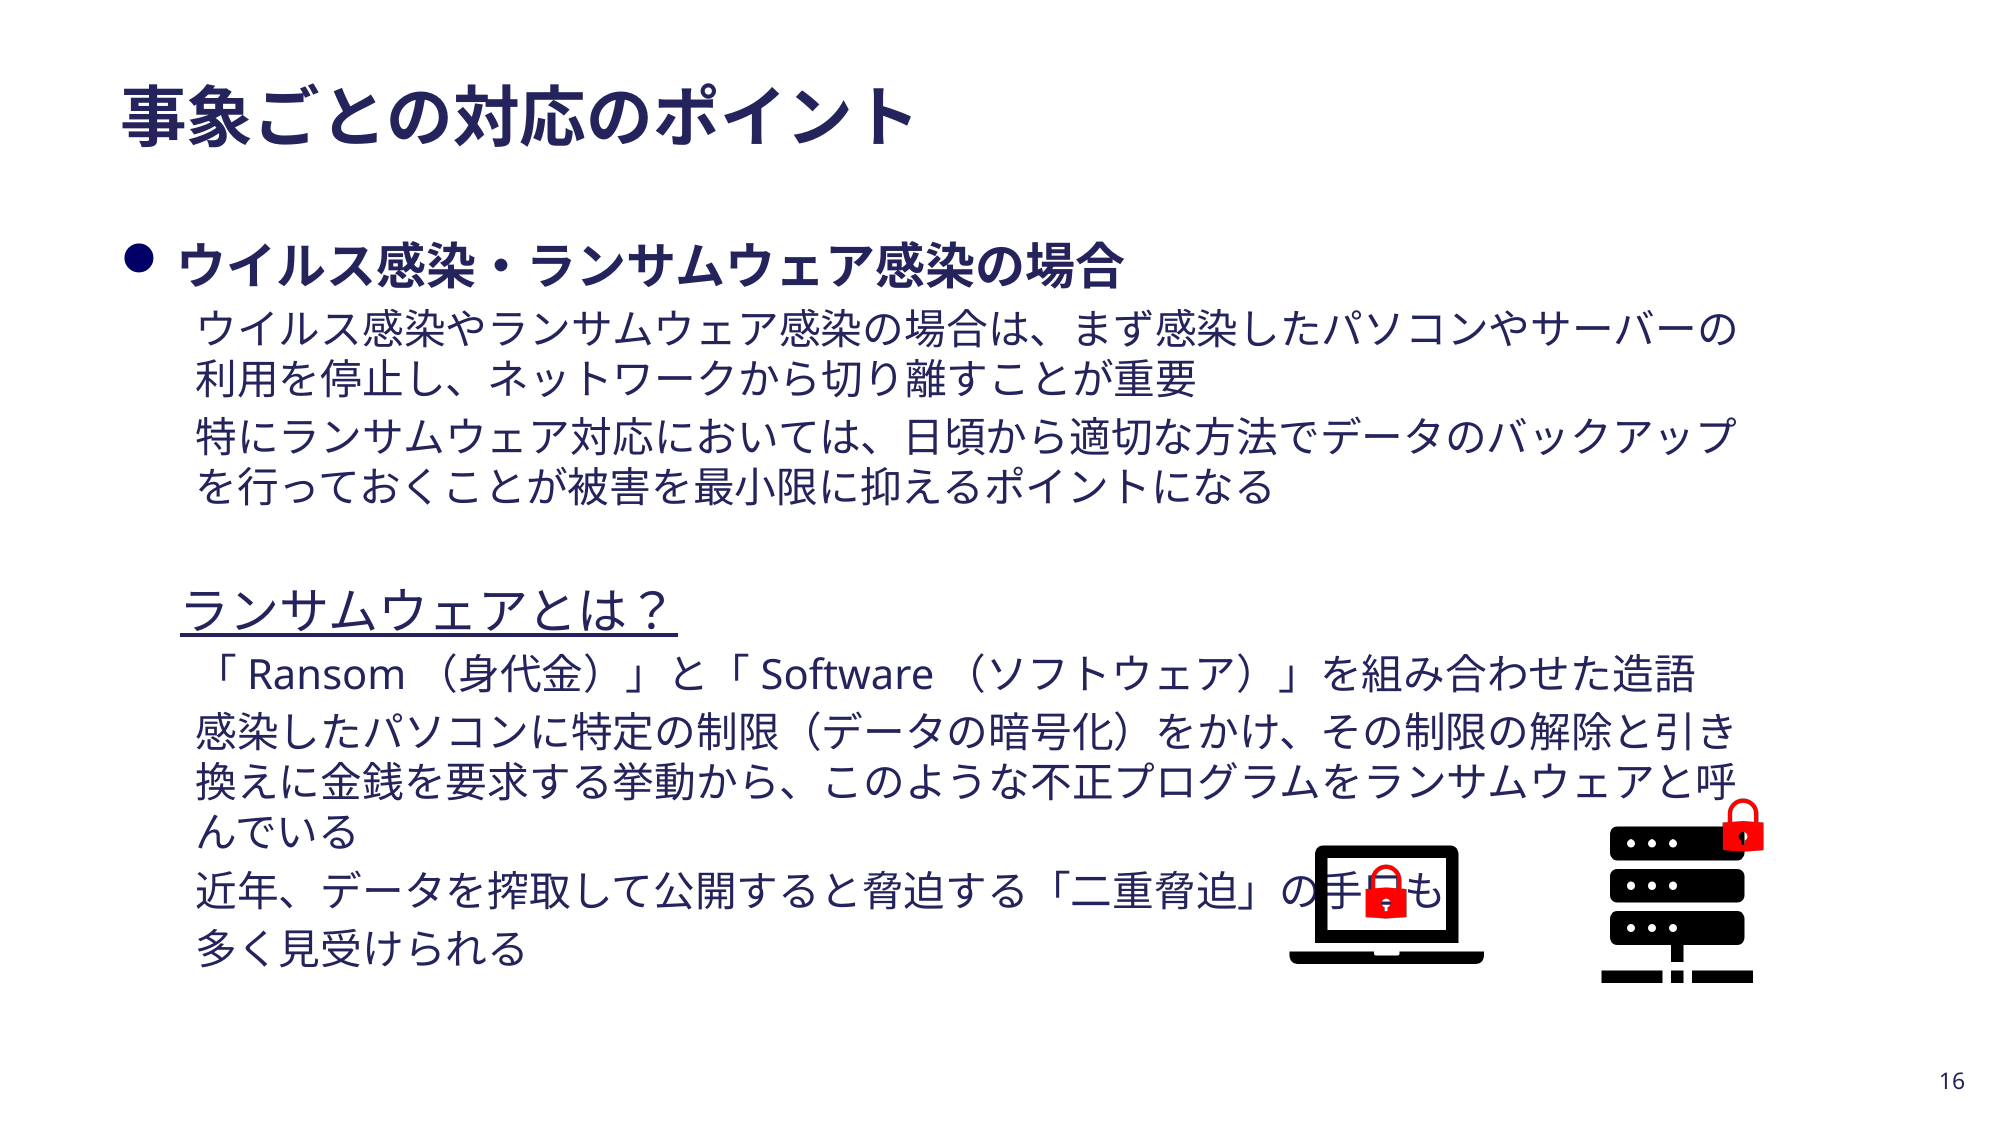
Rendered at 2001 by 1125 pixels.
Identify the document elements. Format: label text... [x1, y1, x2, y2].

picture [1285, 803, 1488, 1006]
picture [1576, 790, 1779, 1006]
title 事象ごとの対応のポイント [105, 51, 1428, 163]
slide_number 16 [1513, 1058, 1981, 1107]
list ウイルス感染・ランサムウェア感染の場合 ウイルス感染やランサムウェア感染の場合は、まず感染したパソコンやサーバーの利用を停止し、ネットワークから切り離すことが重要 特にランサムウェア対応においては、日頃から適切な方法でデータのバックアップを行っておくことが被害を最小限に抑えるポイントになる ランサムウェアとは？ 「Ransom（身代金）」と「Software（ソフトウェア）」を組み合わせた造語 感染したパソコンに特定の制限（データの暗号化）をかけ、その制限の解除と引き換えに金銭を要求する挙動から、このような不正プログラムをランサムウェアと呼んでいる 近年、データを搾取して公開すると脅迫する「二重脅迫」の手口も 多く見受けられる [105, 226, 1790, 1006]
